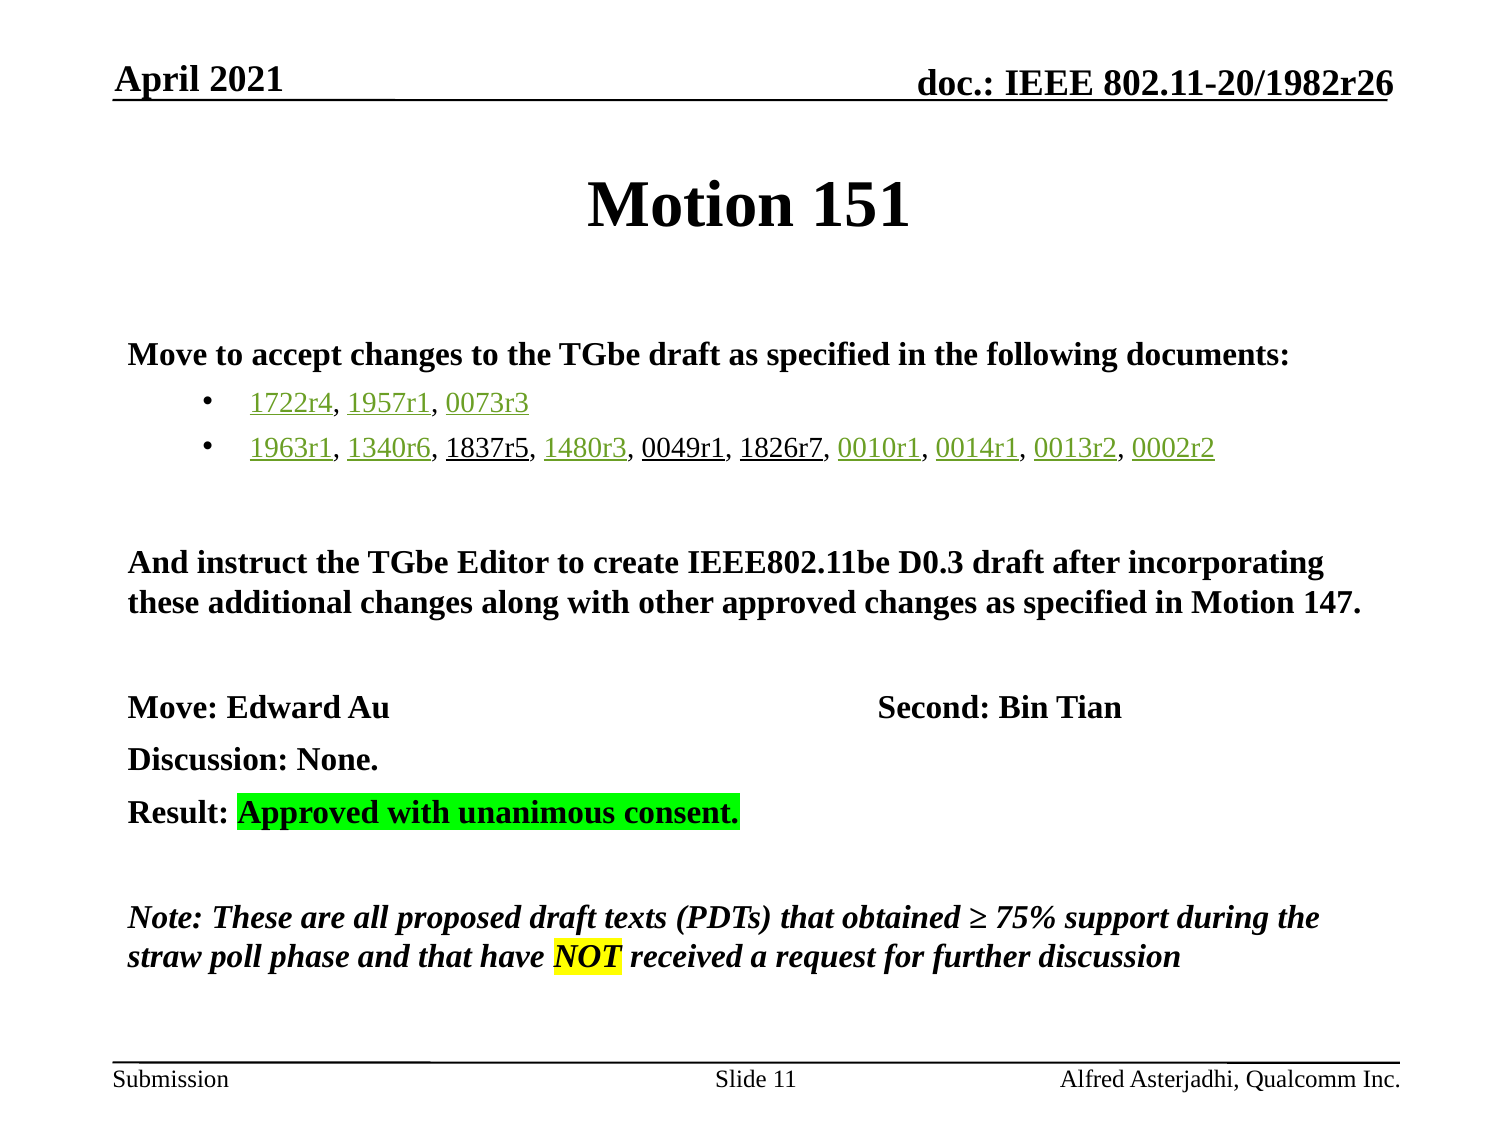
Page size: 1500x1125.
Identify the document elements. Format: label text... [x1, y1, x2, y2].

footer Alfred Asterjadhi, Qualcomm Inc. [878, 1061, 1402, 1093]
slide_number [114, 54, 423, 100]
title Motion 151 [112, 112, 1388, 288]
slide_number Slide 11 [712, 1061, 800, 1123]
list Move to accept changes to the TGbe draft as specified in the following documents: 1722r4, 1957r1, 0073r3 1963r1, 1340r6, 1837r5, 1480r3, 0049r1, 1826r7, 0010r1, 0014r1, 0013r2, 0002r2 And instruct the TGbe Editor to create IEEE802.11be D0.3 draft after incorporating these additional changes along with other approved changes as specified in Motion 147. Move: Edward Au Second: Bin Tian Discussion: None. Result: Approved with unanimous consent. Note: These are all proposed draft texts (PDTs) that obtained ≥ 75% support during the straw poll phase and that have NOT received a request for further discussion [112, 324, 1388, 1000]
